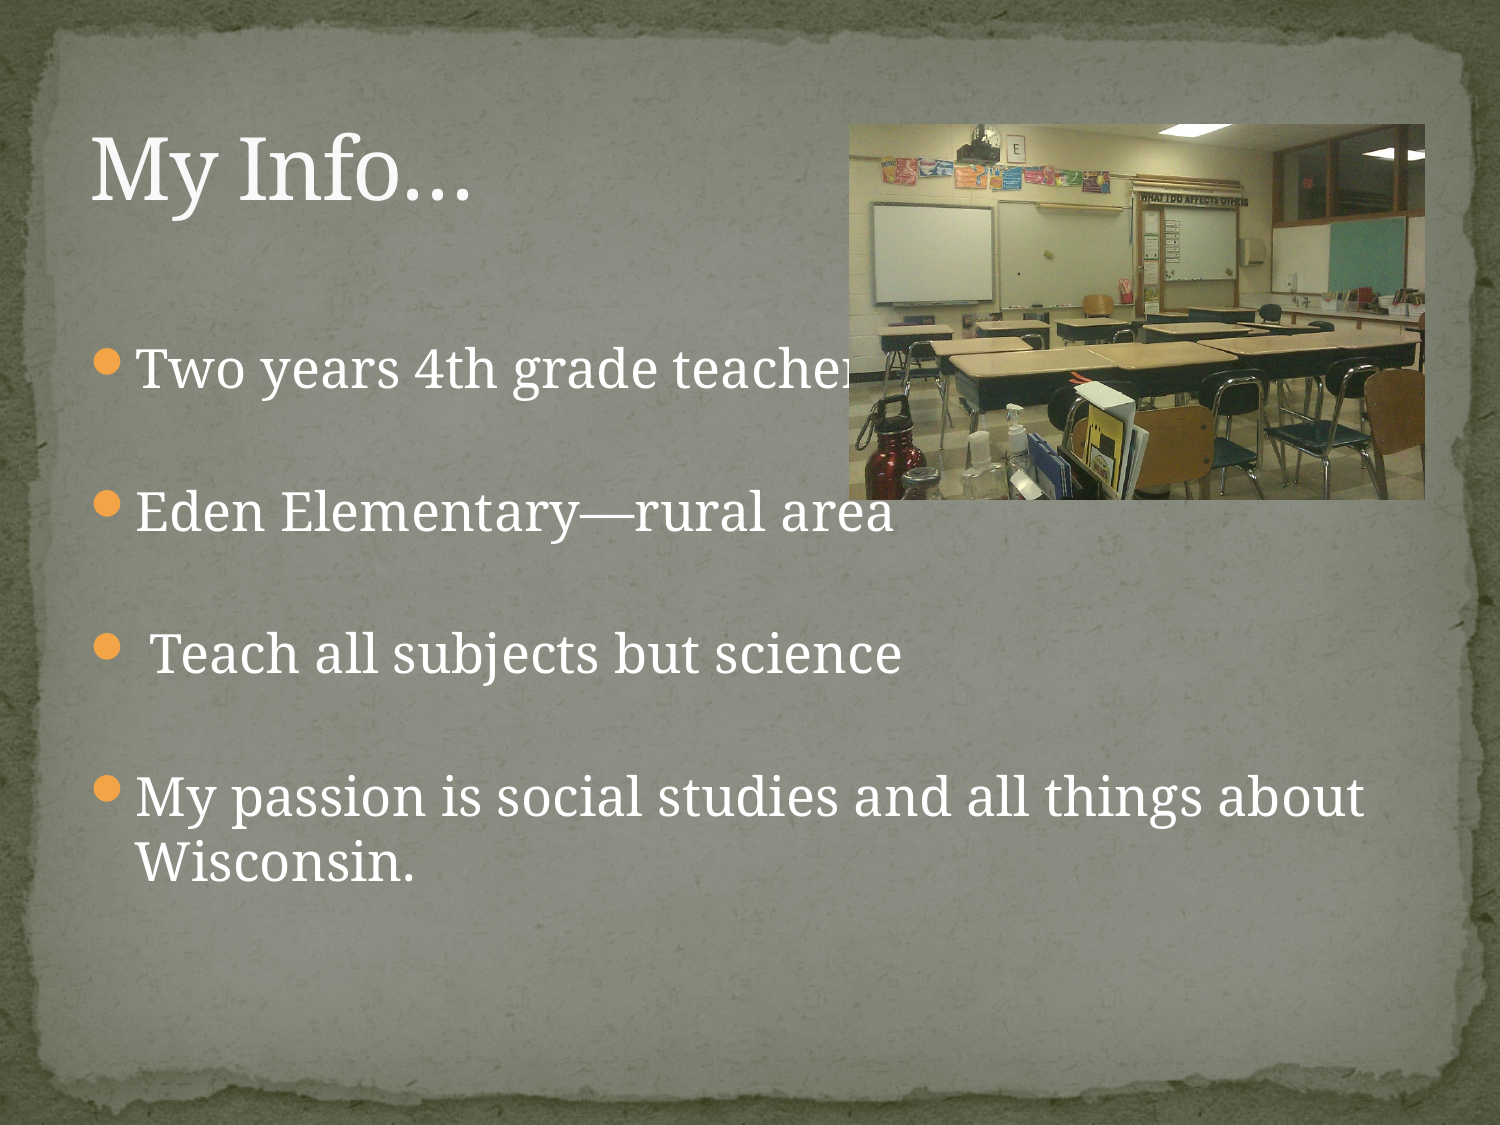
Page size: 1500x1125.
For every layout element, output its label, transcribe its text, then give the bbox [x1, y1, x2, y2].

list Two years 4th grade teacher Eden Elementary—rural area Teach all subjects but science My passion is social studies and all things about Wisconsin. [75, 249, 1425, 1000]
title My Info… [74, 24, 1425, 225]
picture [849, 124, 1425, 500]
